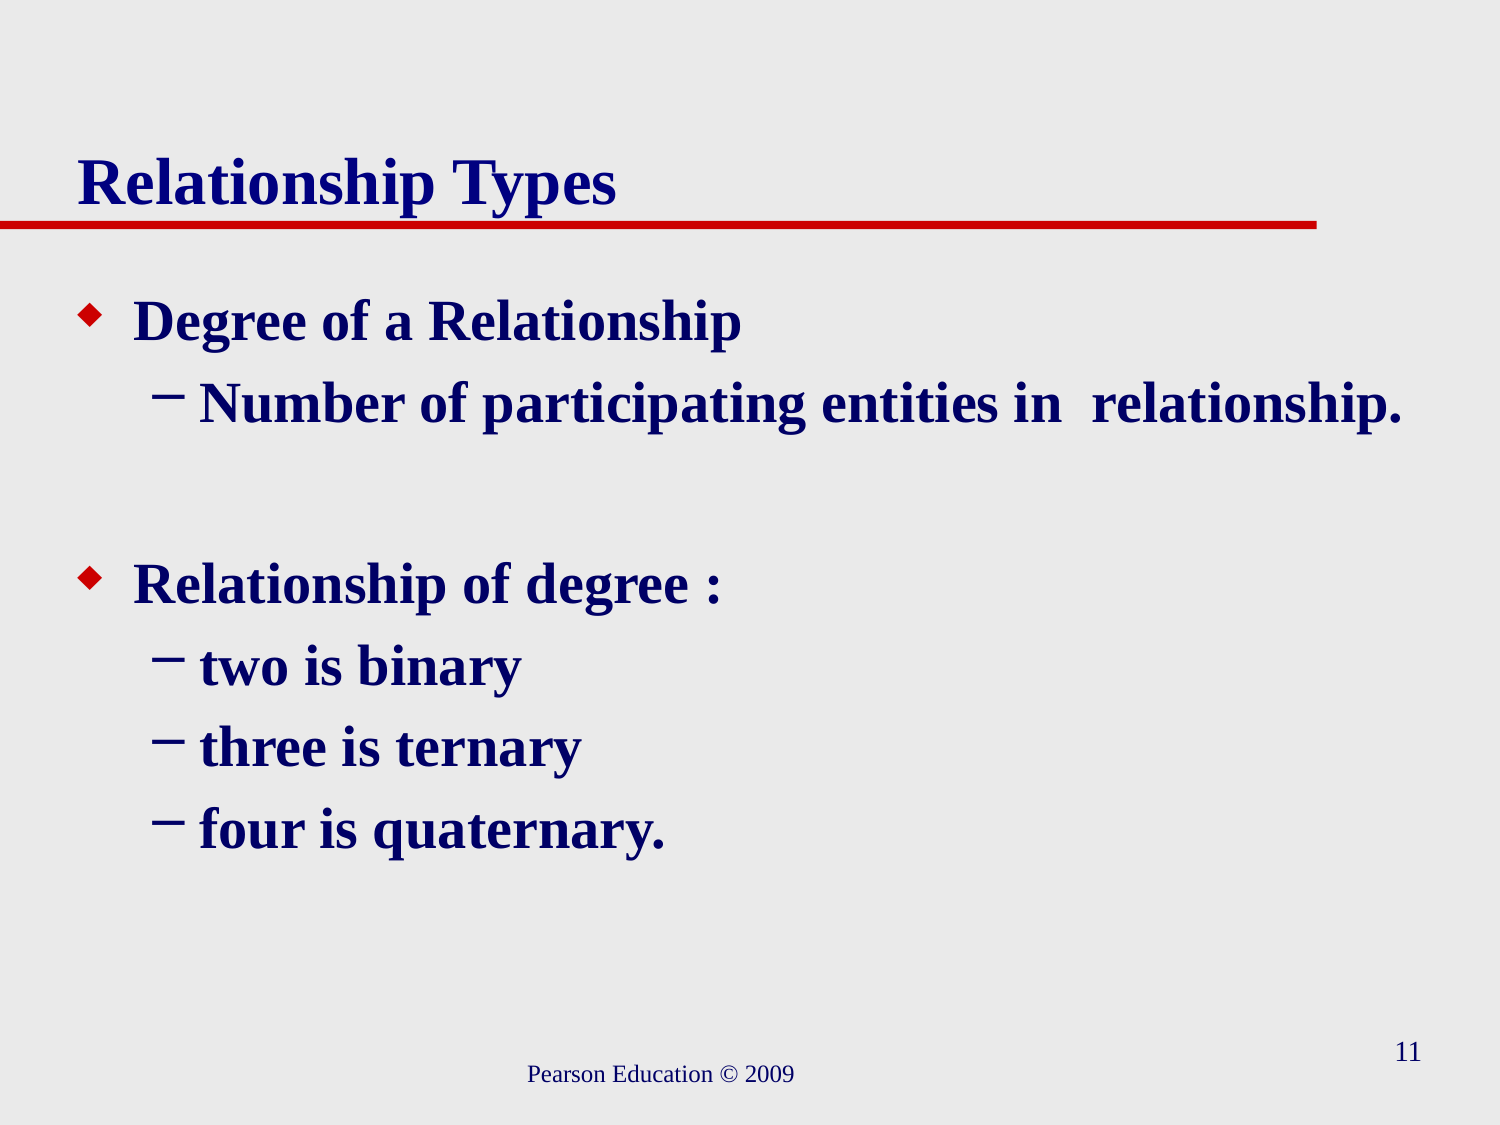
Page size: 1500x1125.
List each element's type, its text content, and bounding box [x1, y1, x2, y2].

list Degree of a Relationship Number of participating entities in relationship. Relationship of degree : two is binary three is ternary four is quaternary. [62, 274, 1426, 951]
text_box Pearson Education © 2009 [512, 1050, 1038, 1095]
slide_number 11 [1125, 1012, 1438, 1088]
title Relationship Types [62, 43, 1338, 226]
